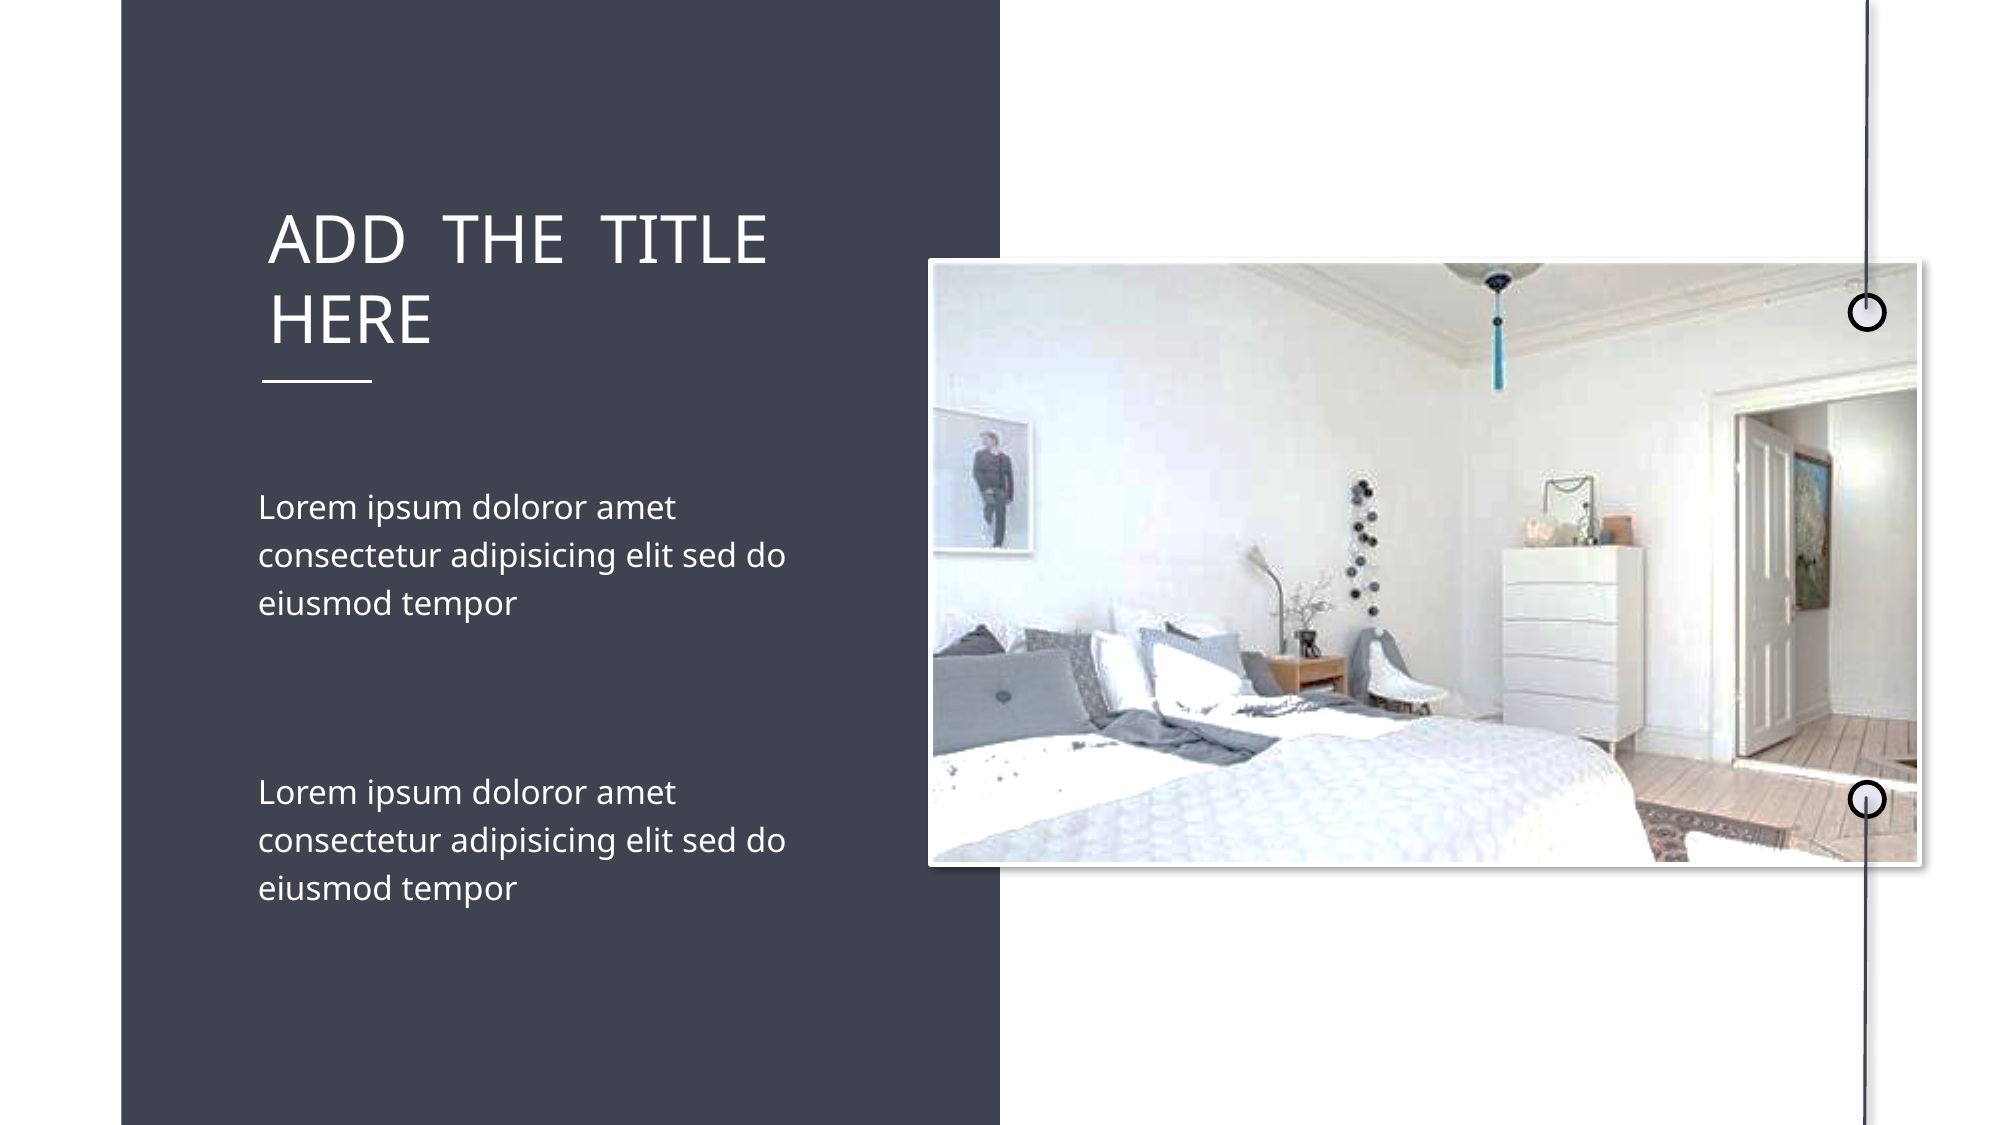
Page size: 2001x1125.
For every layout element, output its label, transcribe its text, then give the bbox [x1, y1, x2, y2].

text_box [932, 262, 1918, 862]
text_box [120, 0, 1001, 1125]
text_box Lorem ipsum doloror amet consectetur adipisicing elit sed do eiusmod tempor [243, 471, 839, 630]
text_box Lorem ipsum doloror amet consectetur adipisicing elit sed do eiusmod tempor [243, 755, 839, 915]
text_box ADD THE TITLE HERE [253, 189, 960, 365]
